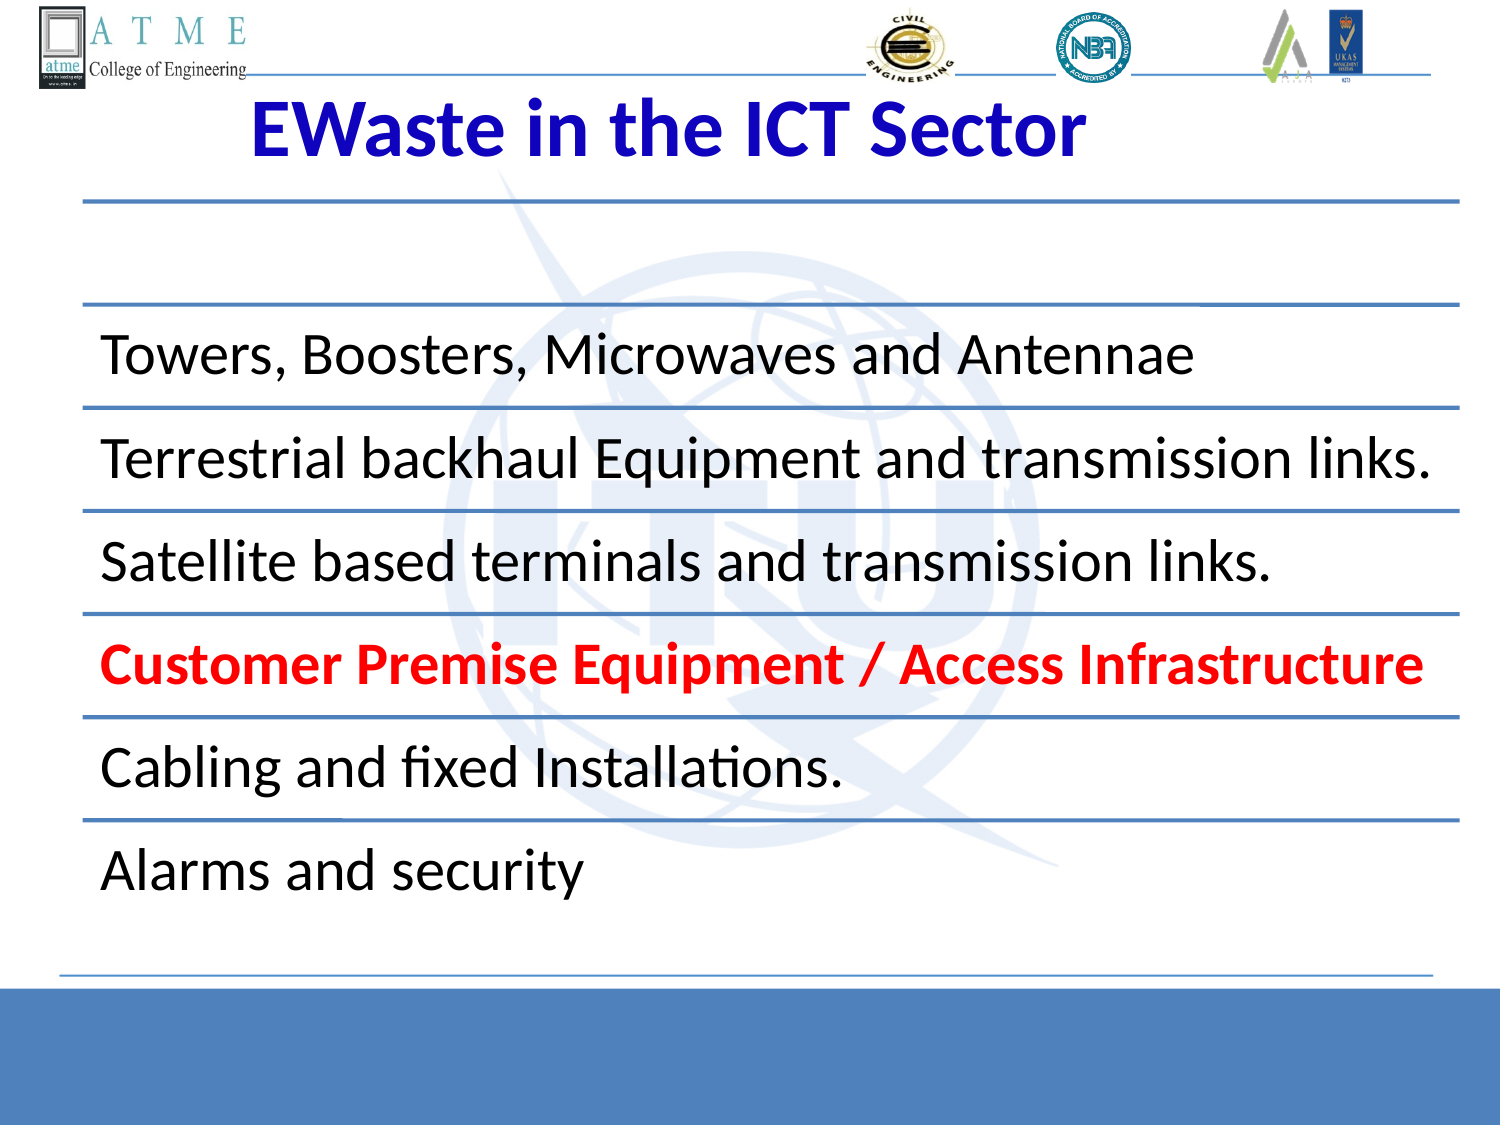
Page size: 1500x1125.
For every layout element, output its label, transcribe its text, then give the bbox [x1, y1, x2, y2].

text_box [82, 201, 1460, 924]
text_box [46, 206, 1425, 945]
picture [0, 0, 1500, 988]
text_box [0, 988, 1500, 1125]
text_box EWaste in the ICT Sector [82, 45, 1295, 199]
